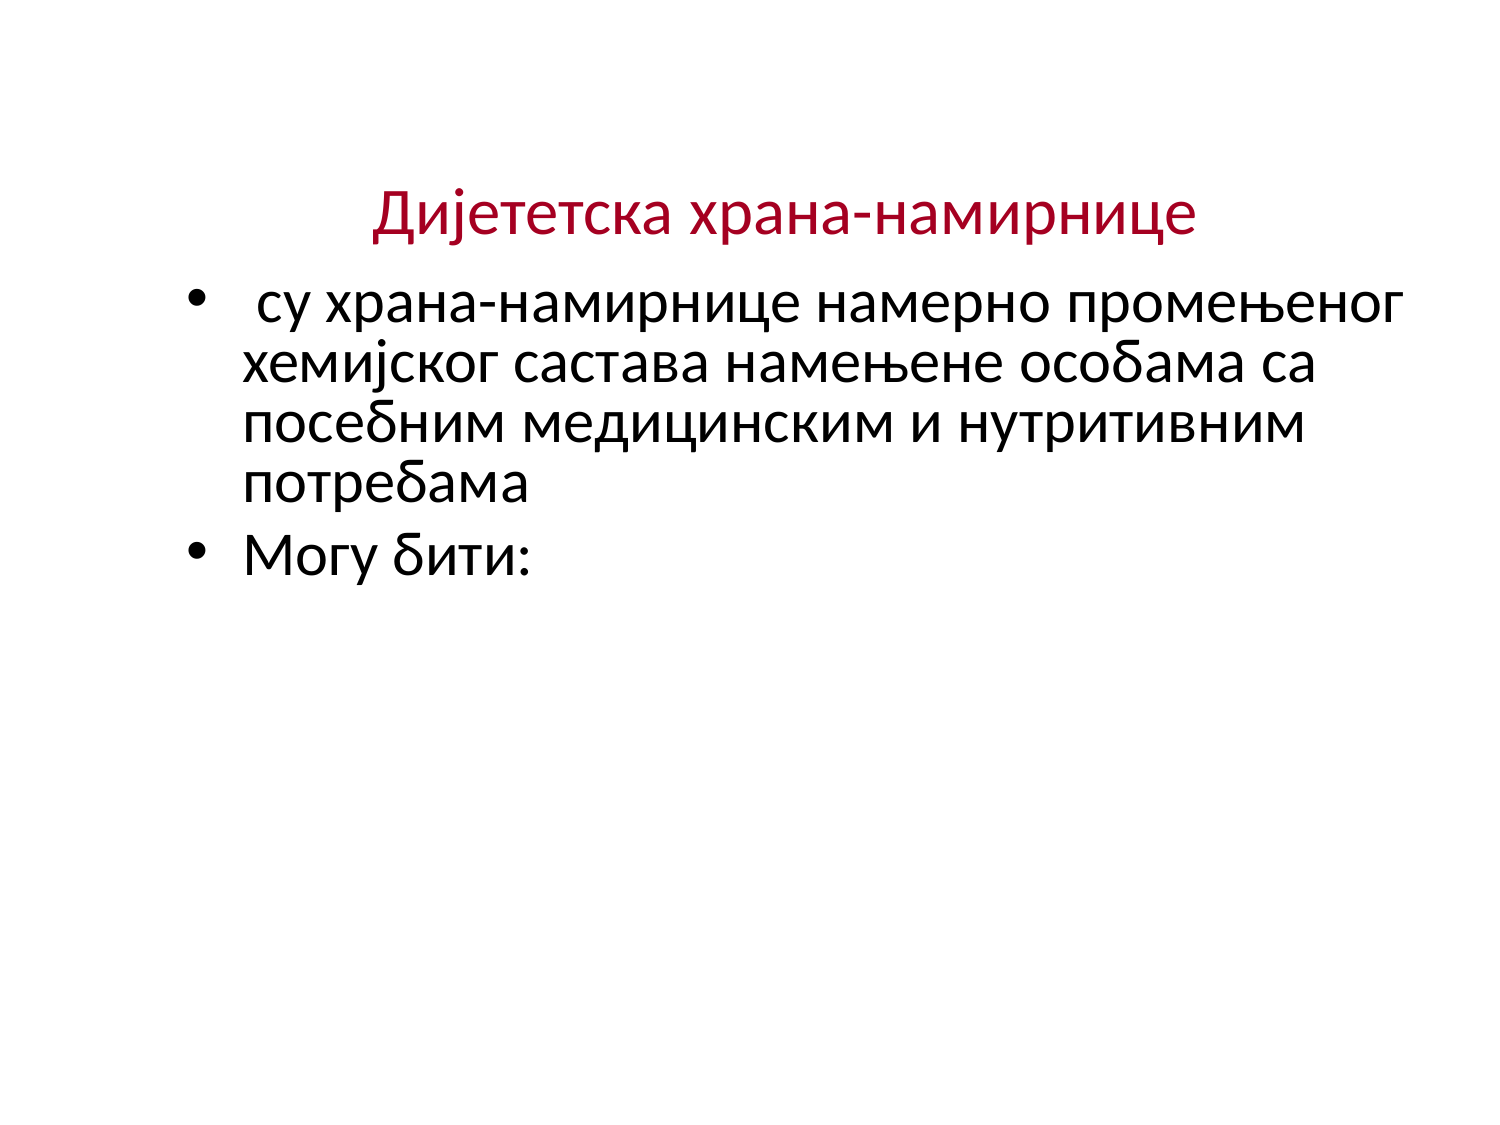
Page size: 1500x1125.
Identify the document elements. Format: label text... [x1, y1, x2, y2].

list су храна-намирнице намерно промењеног хемијског састава намењене особама са посебним медицинским и нутритивним потребама Могу бити: [171, 267, 1450, 1020]
title Дијететска храна-намирнице [147, 148, 1423, 266]
